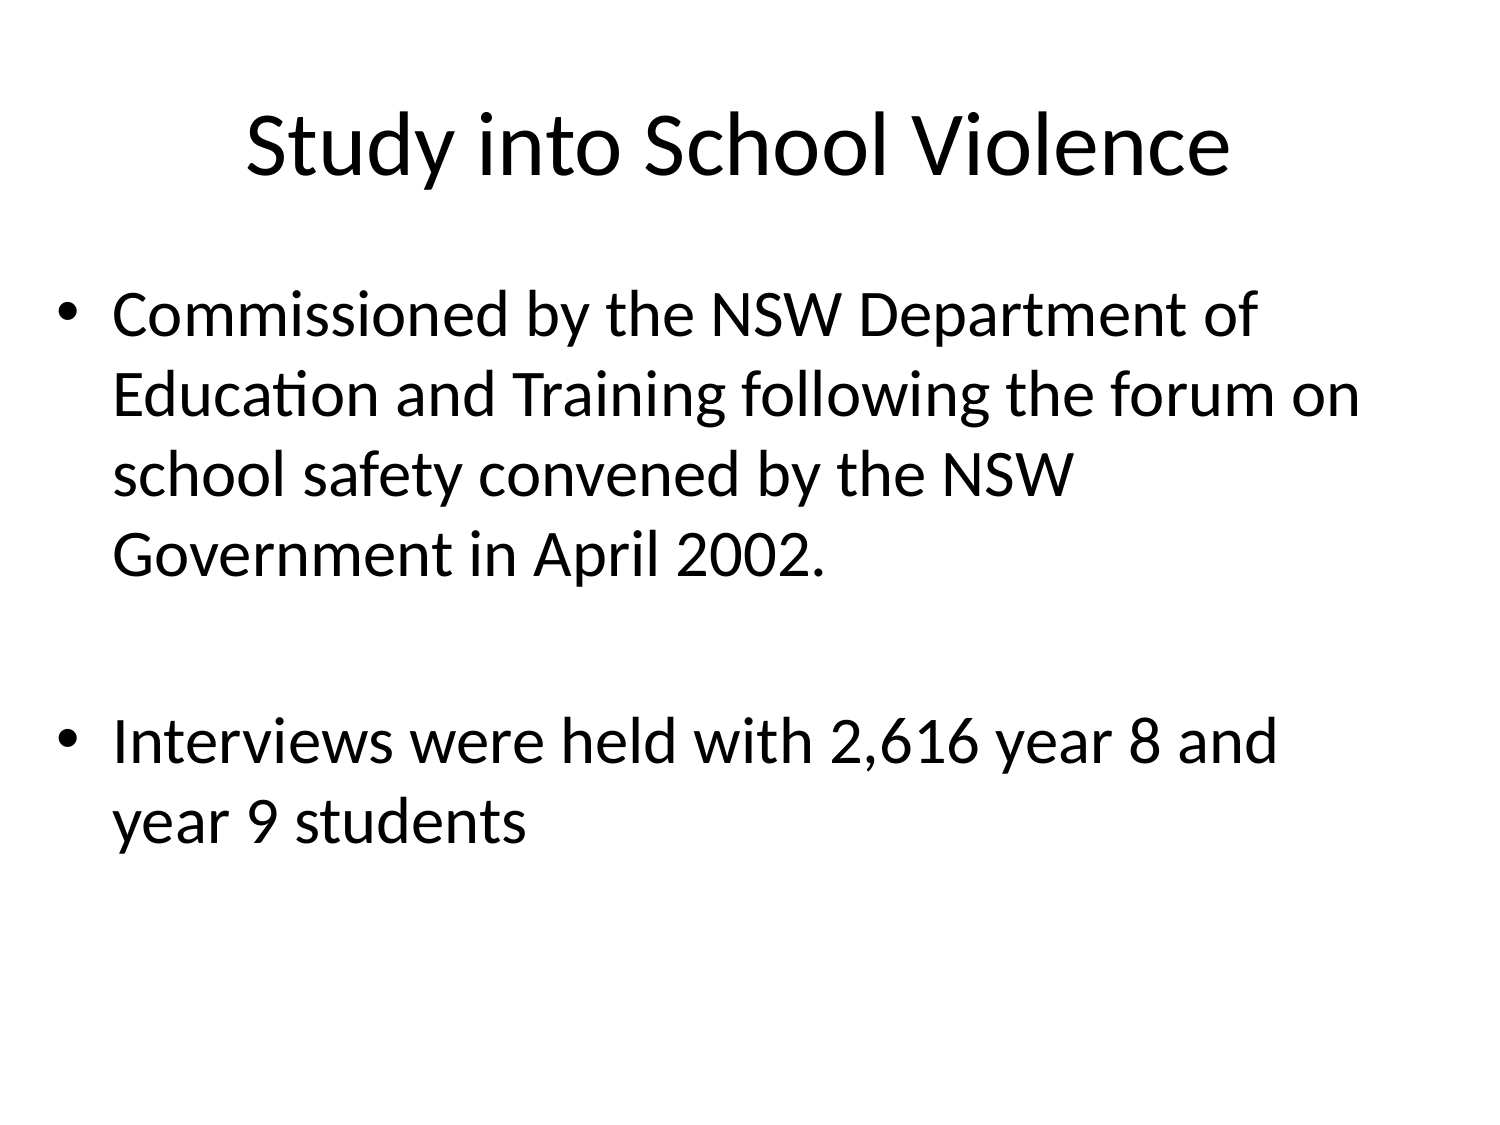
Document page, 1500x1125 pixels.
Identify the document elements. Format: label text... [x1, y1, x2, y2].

list Commissioned by the NSW Department of Education and Training following the forum on school safety convened by the NSW Government in April 2002. Interviews were held with 2,616 year 8 and year 9 students [41, 262, 1425, 1005]
title Study into School Violence [75, 45, 1425, 233]
